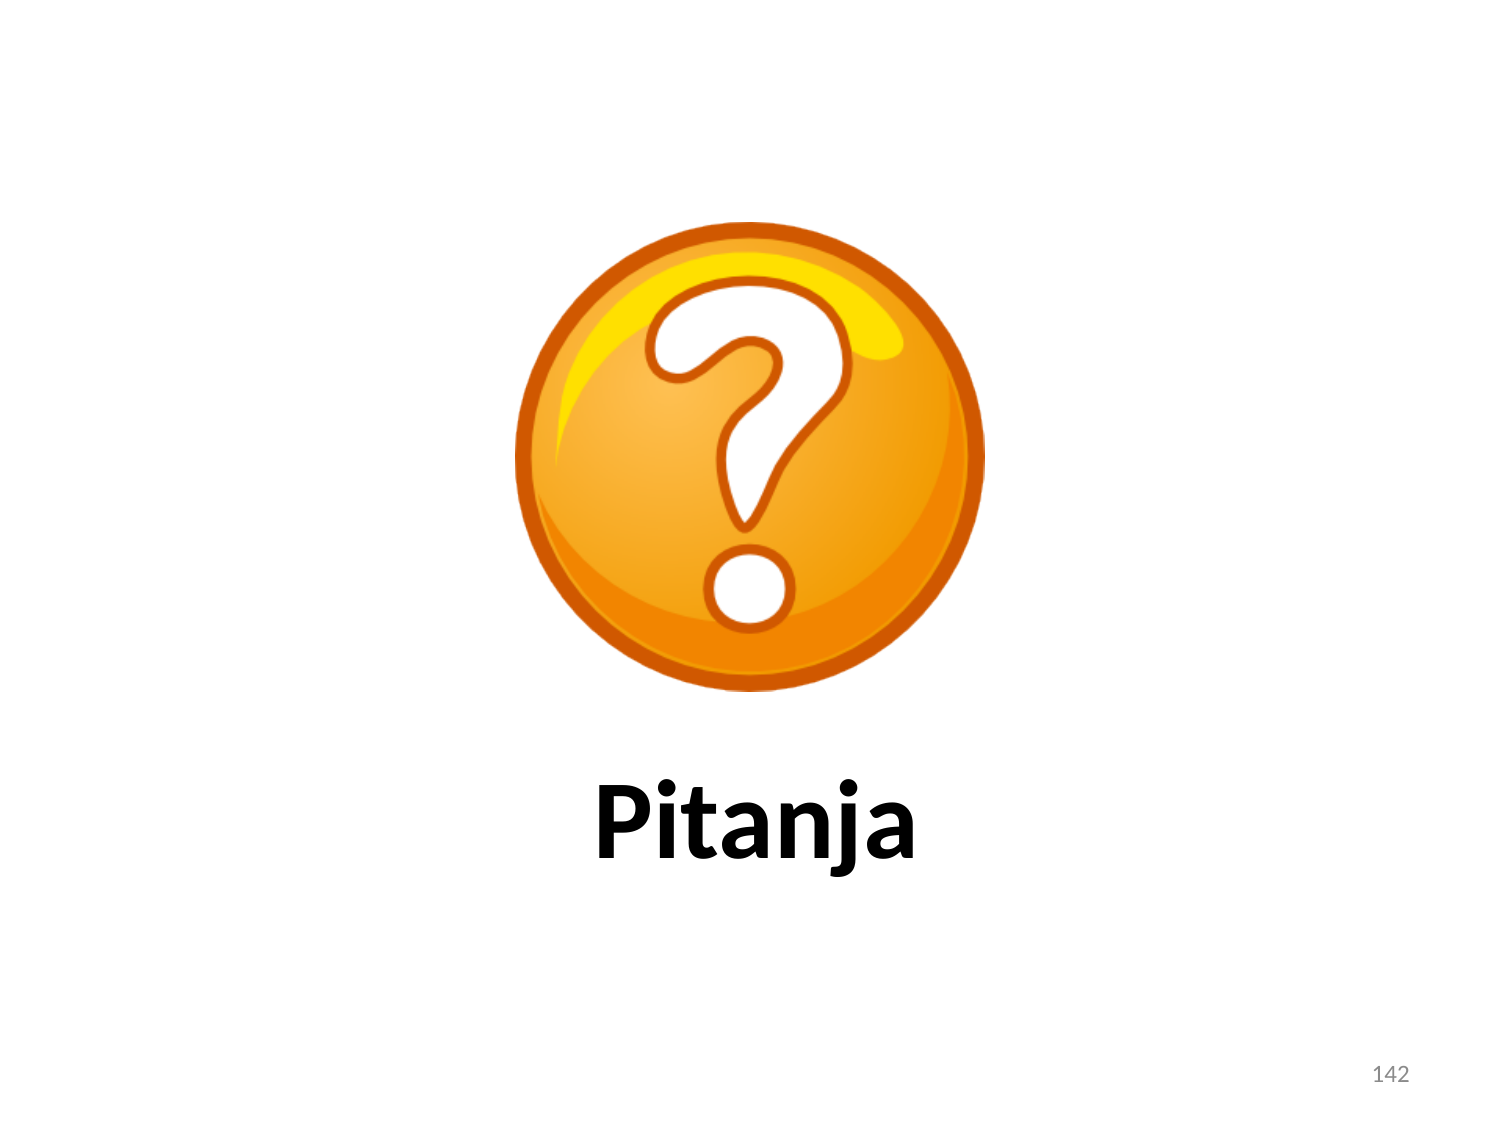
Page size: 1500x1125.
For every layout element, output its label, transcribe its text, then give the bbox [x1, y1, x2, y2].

picture [515, 222, 985, 692]
text_box Pitanja [578, 738, 935, 888]
slide_number 142 [1074, 1042, 1425, 1103]
